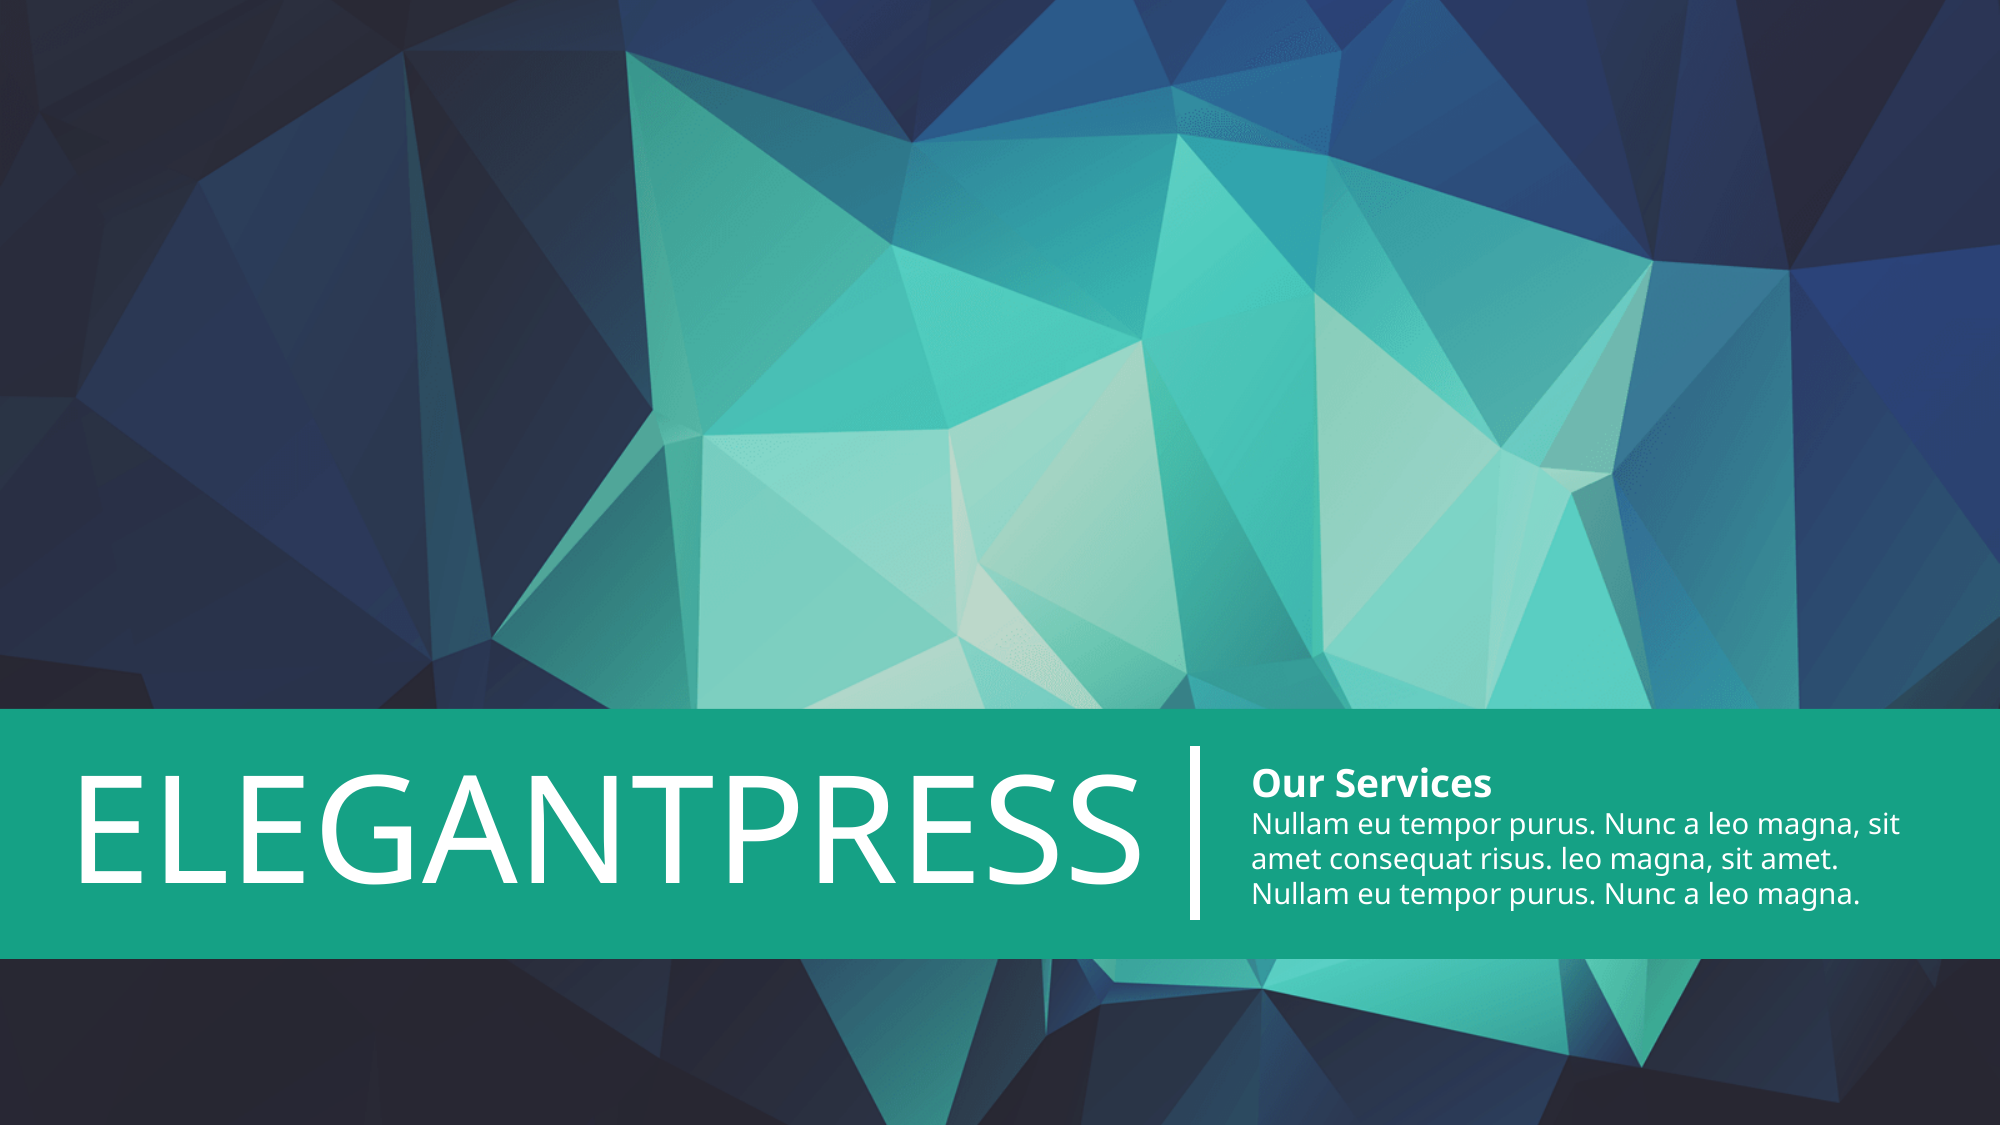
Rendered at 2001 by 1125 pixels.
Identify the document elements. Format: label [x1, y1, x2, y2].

picture [0, 959, 2000, 1125]
text_box [0, 708, 2000, 959]
picture [0, 0, 2000, 708]
